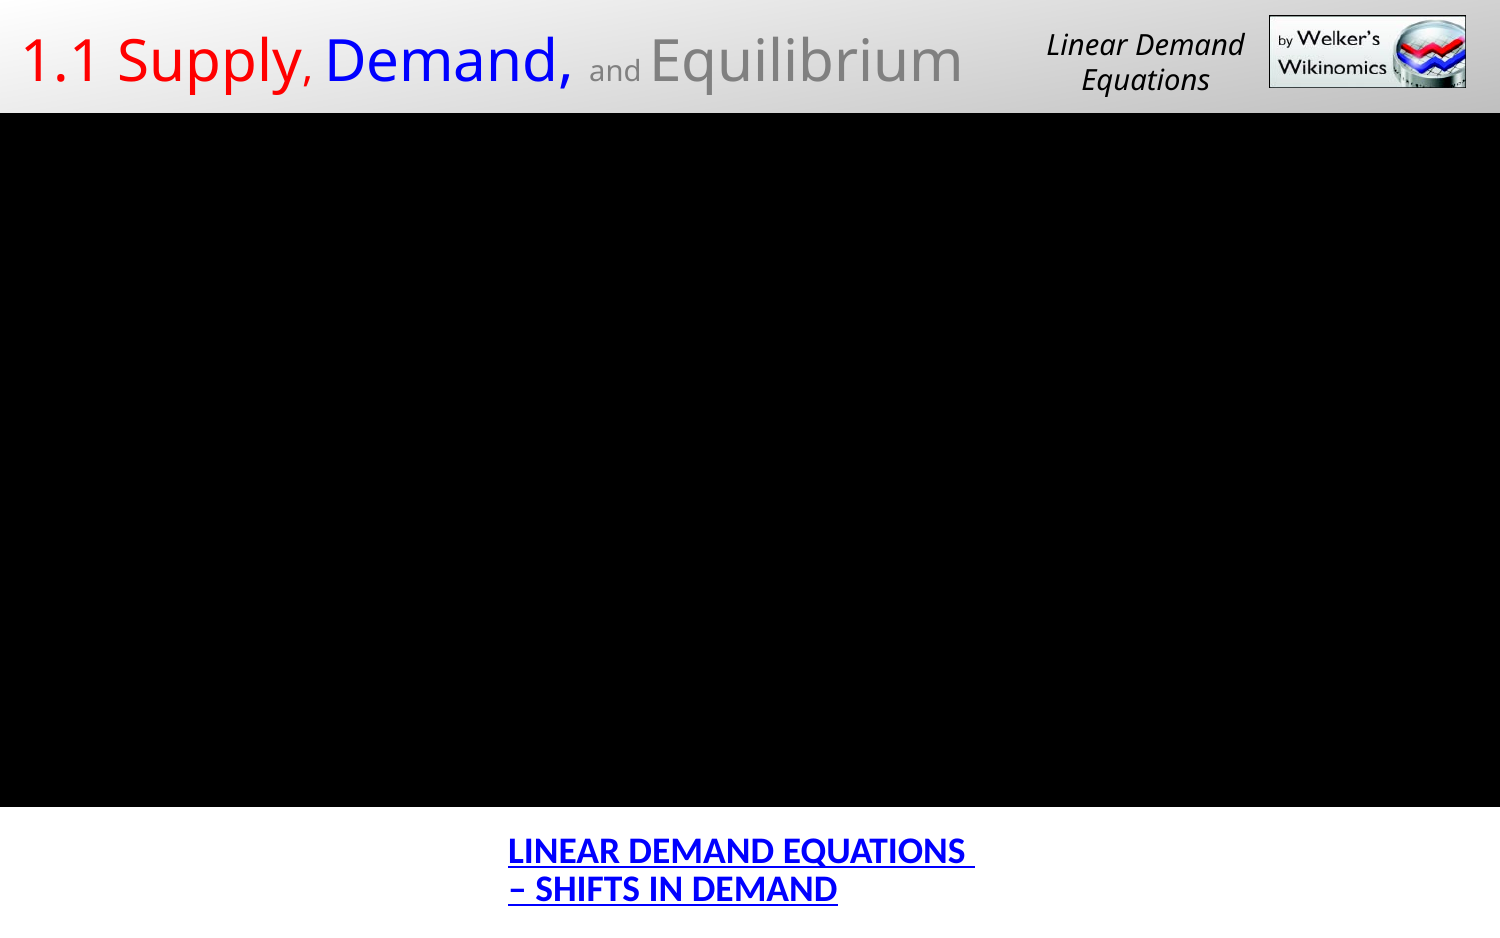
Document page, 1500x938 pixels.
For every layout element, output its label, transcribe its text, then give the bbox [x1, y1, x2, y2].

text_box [0, 0, 1500, 112]
text_box LINEAR DEMAND EQUATIONS – SHIFTS IN DEMAND [493, 818, 1005, 879]
picture [0, 112, 1500, 807]
